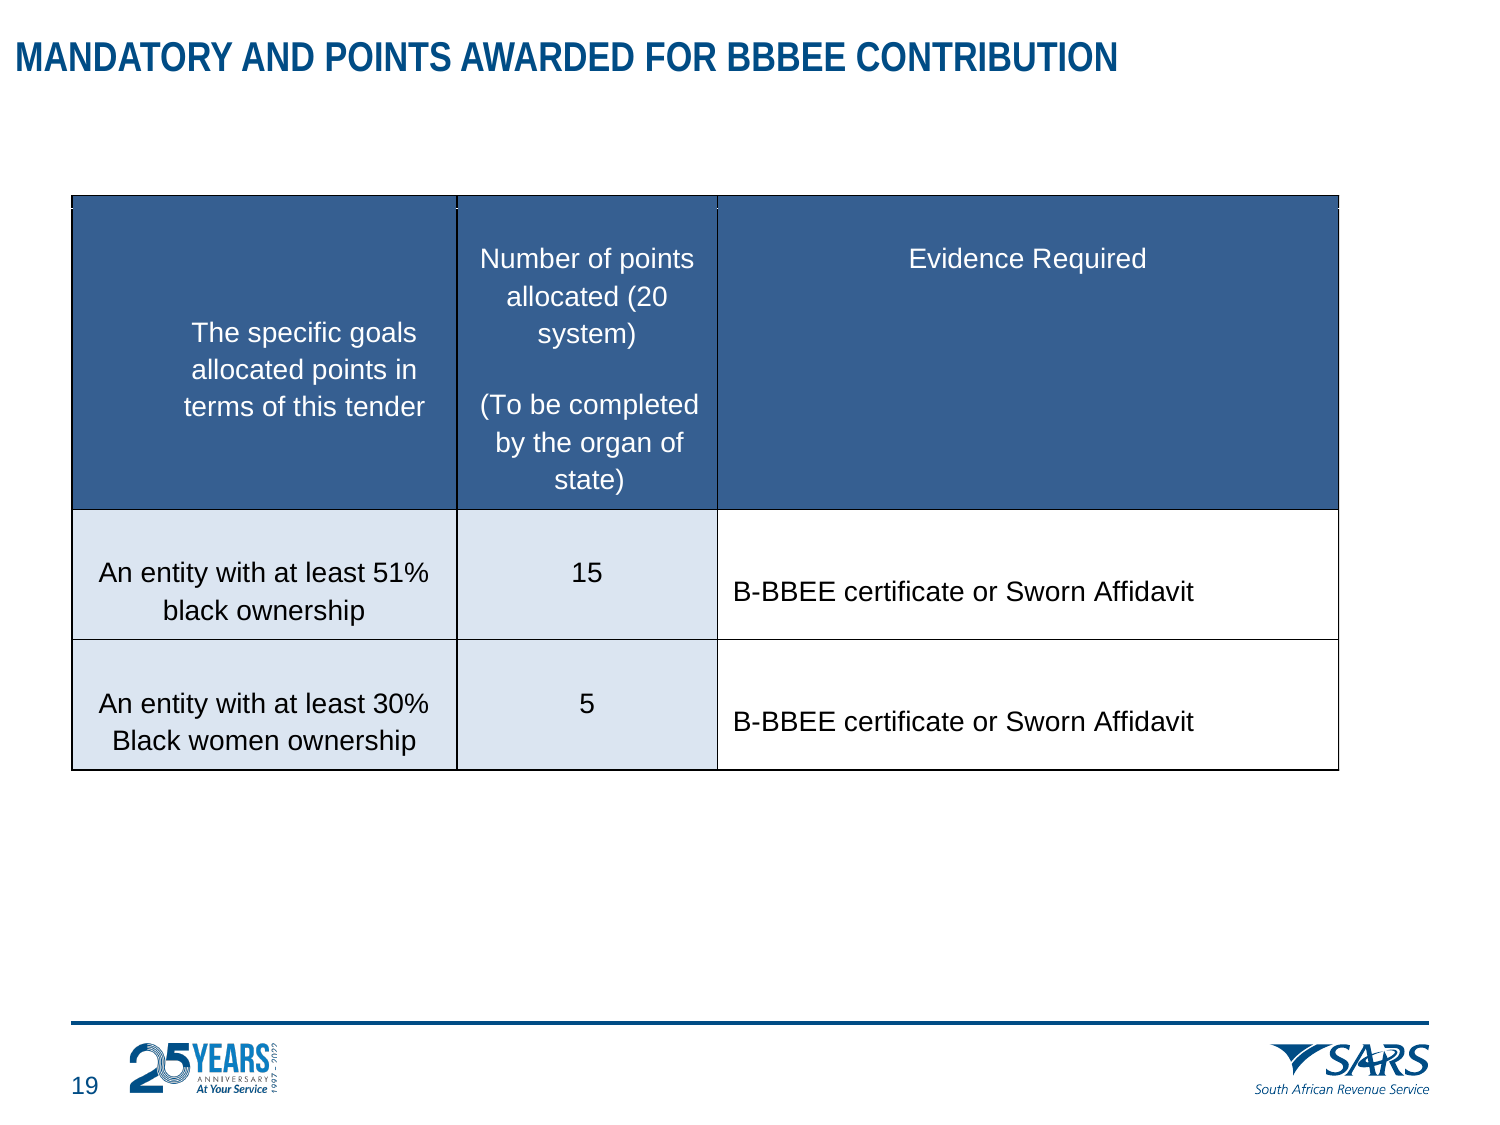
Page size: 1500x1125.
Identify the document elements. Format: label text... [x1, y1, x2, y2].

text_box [56, 194, 1340, 807]
slide_number 18 [56, 1054, 394, 1115]
text_box MANDATORY AND POINTS AWARDED FOR BBBEE CONTRIBUTION [0, 27, 1476, 129]
